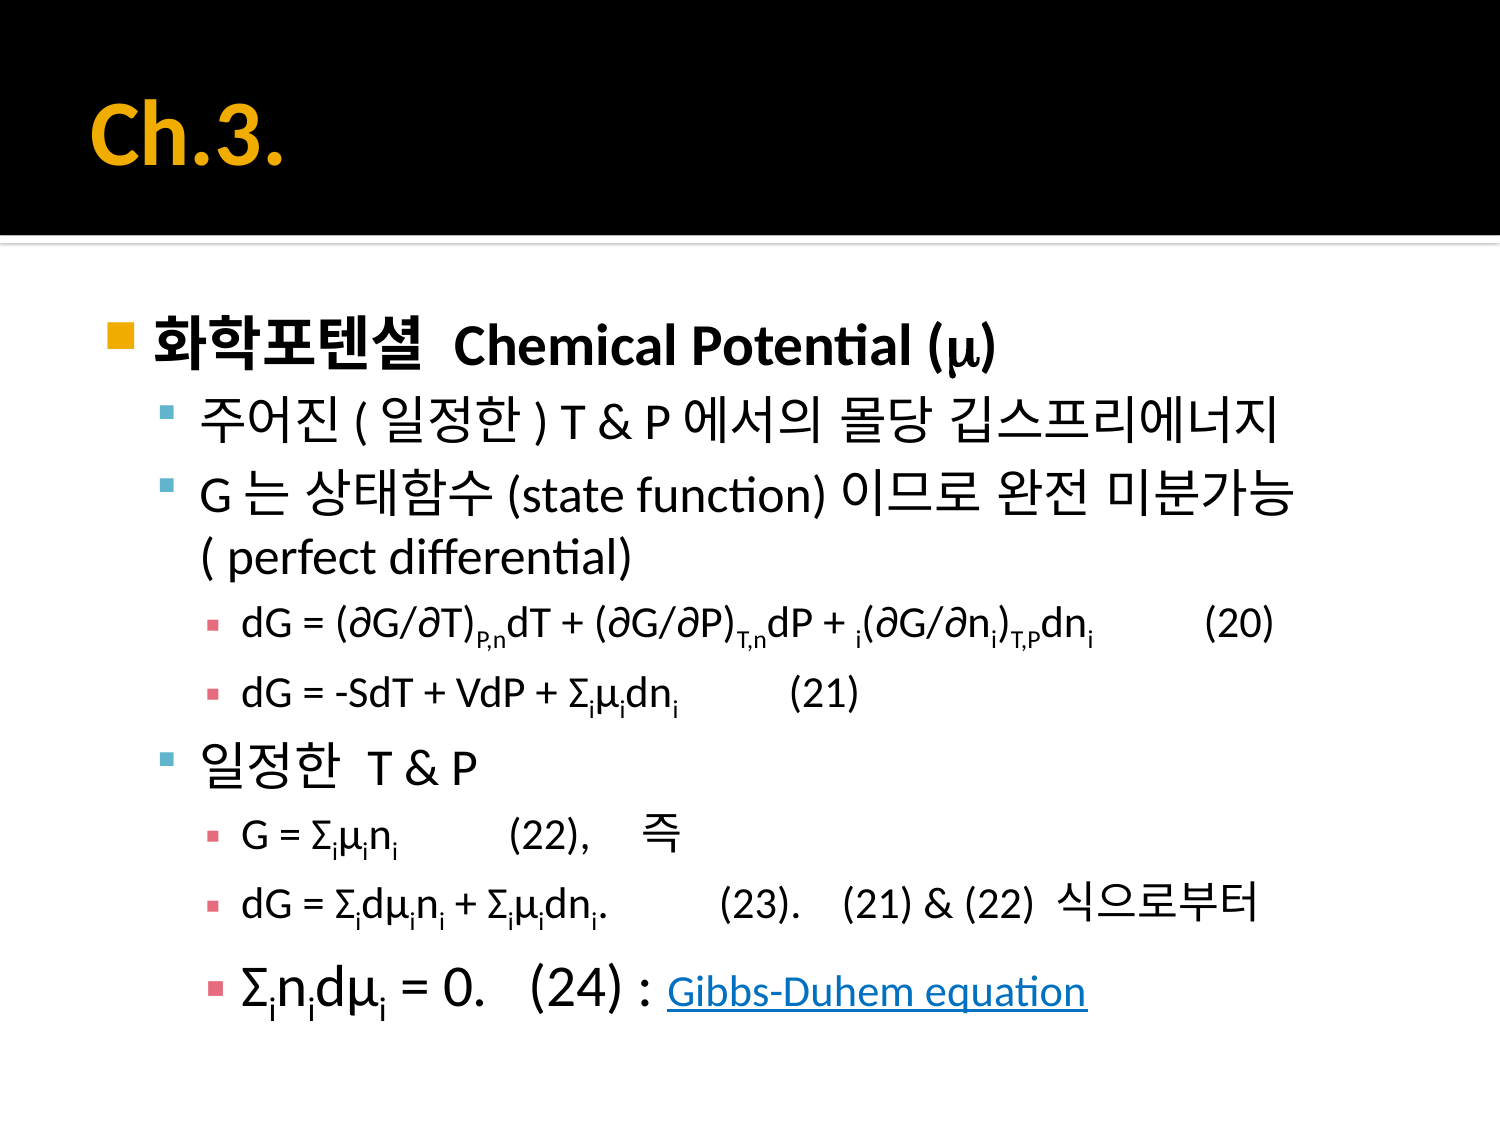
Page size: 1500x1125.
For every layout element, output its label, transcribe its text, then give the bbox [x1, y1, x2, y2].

list 화학포텐셜 Chemical Potential (m) 주어진(일정한) T & P에서의 몰당 깁스프리에너지 G는 상태함수(state function)이므로 완전 미분가능( perfect differential) dG = (∂G/∂T)P,ndT + (∂G/∂P)T,ndP + i(∂G/∂ni)T,Pdni (20) dG = -SdT + VdP + Σiμidni (21) 일정한 T & P G = Σiμini (22), 즉 dG = Σidμini + Σiμidni. (23). (21) & (22) 식으로부터 Σinidμi = 0. (24) : Gibbs-Duhem equation [75, 291, 1425, 1050]
text_box [238, 960, 553, 1051]
title Ch.3. [75, 25, 1425, 231]
